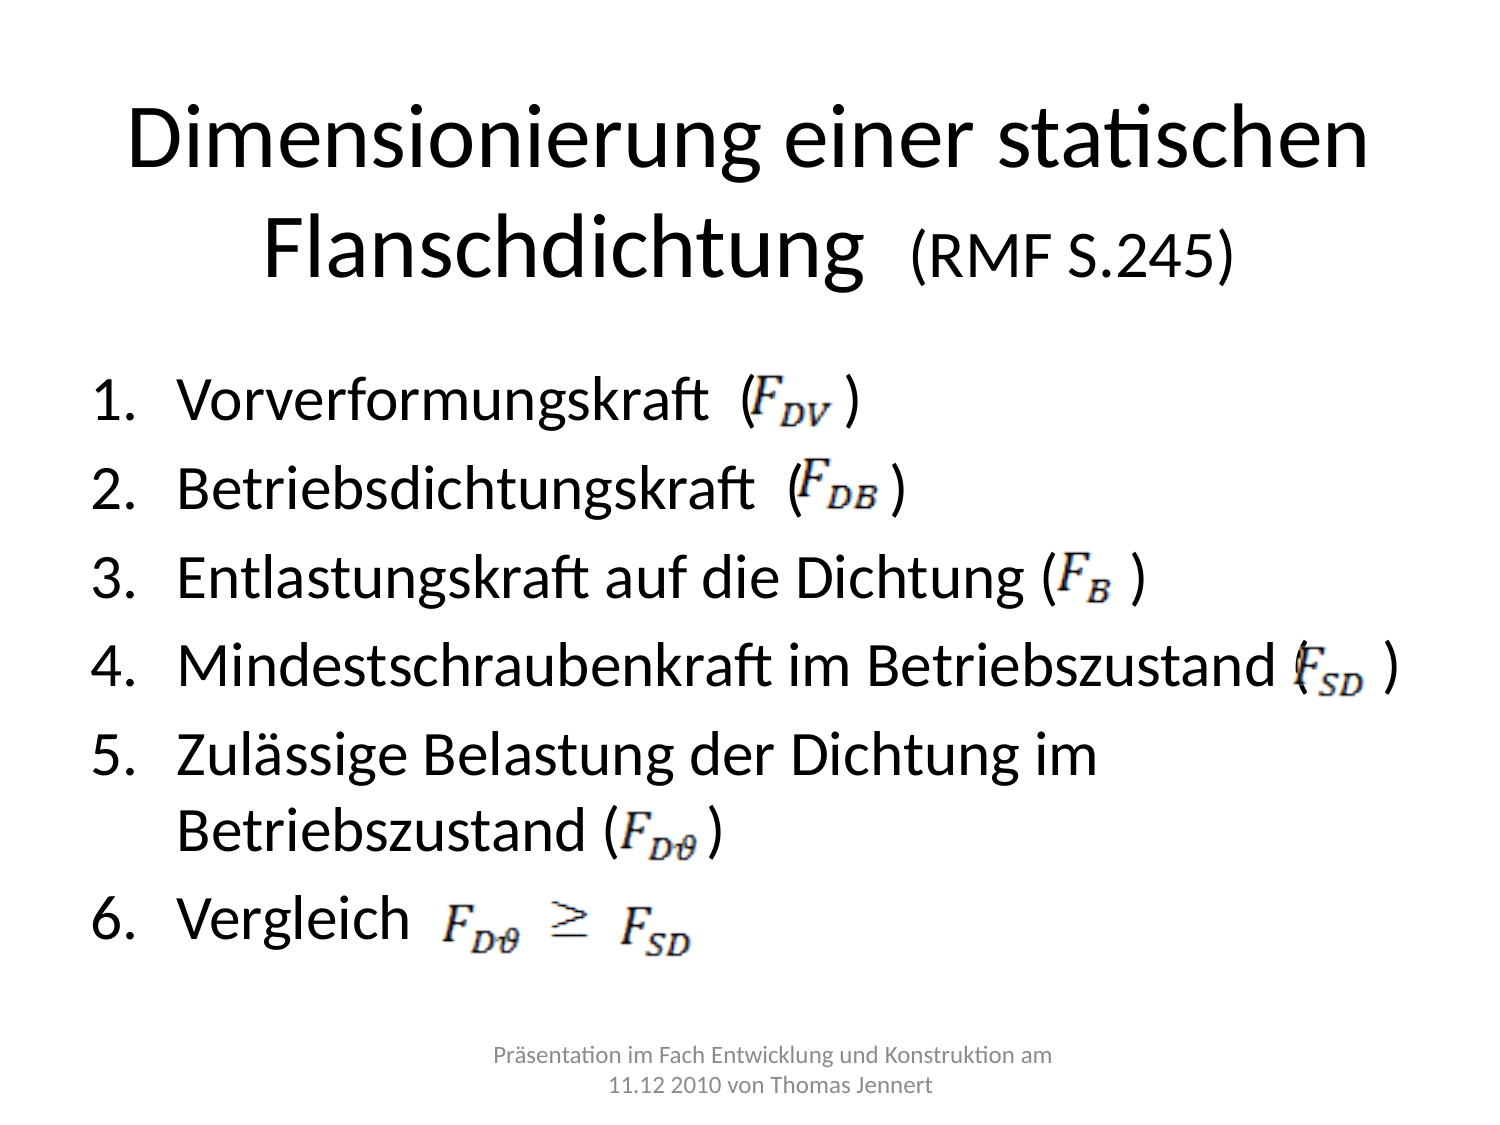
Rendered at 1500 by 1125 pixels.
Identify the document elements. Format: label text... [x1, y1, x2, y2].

picture [796, 444, 884, 520]
picture [619, 798, 703, 871]
picture [548, 881, 592, 957]
picture [442, 891, 526, 963]
picture [1293, 633, 1372, 706]
title Dimensionierung einer statischen Flanschdichtung (RMF S.245) [75, 45, 1425, 327]
picture [619, 893, 698, 966]
picture [749, 361, 850, 437]
footer Präsentation im Fach Entwicklung und Konstruktion am 11.12 2010 von Thomas Jennert [478, 1035, 1069, 1103]
list Vorverformungskraft ( ) Betriebsdichtungskraft ( ) Entlastungskraft auf die Dichtung ( ) Mindestschraubenkraft im Betriebszustand ( ) Zulässige Belastung der Dichtung im Betriebszustand ( ) Vergleich [75, 349, 1425, 1005]
picture [1056, 538, 1117, 613]
